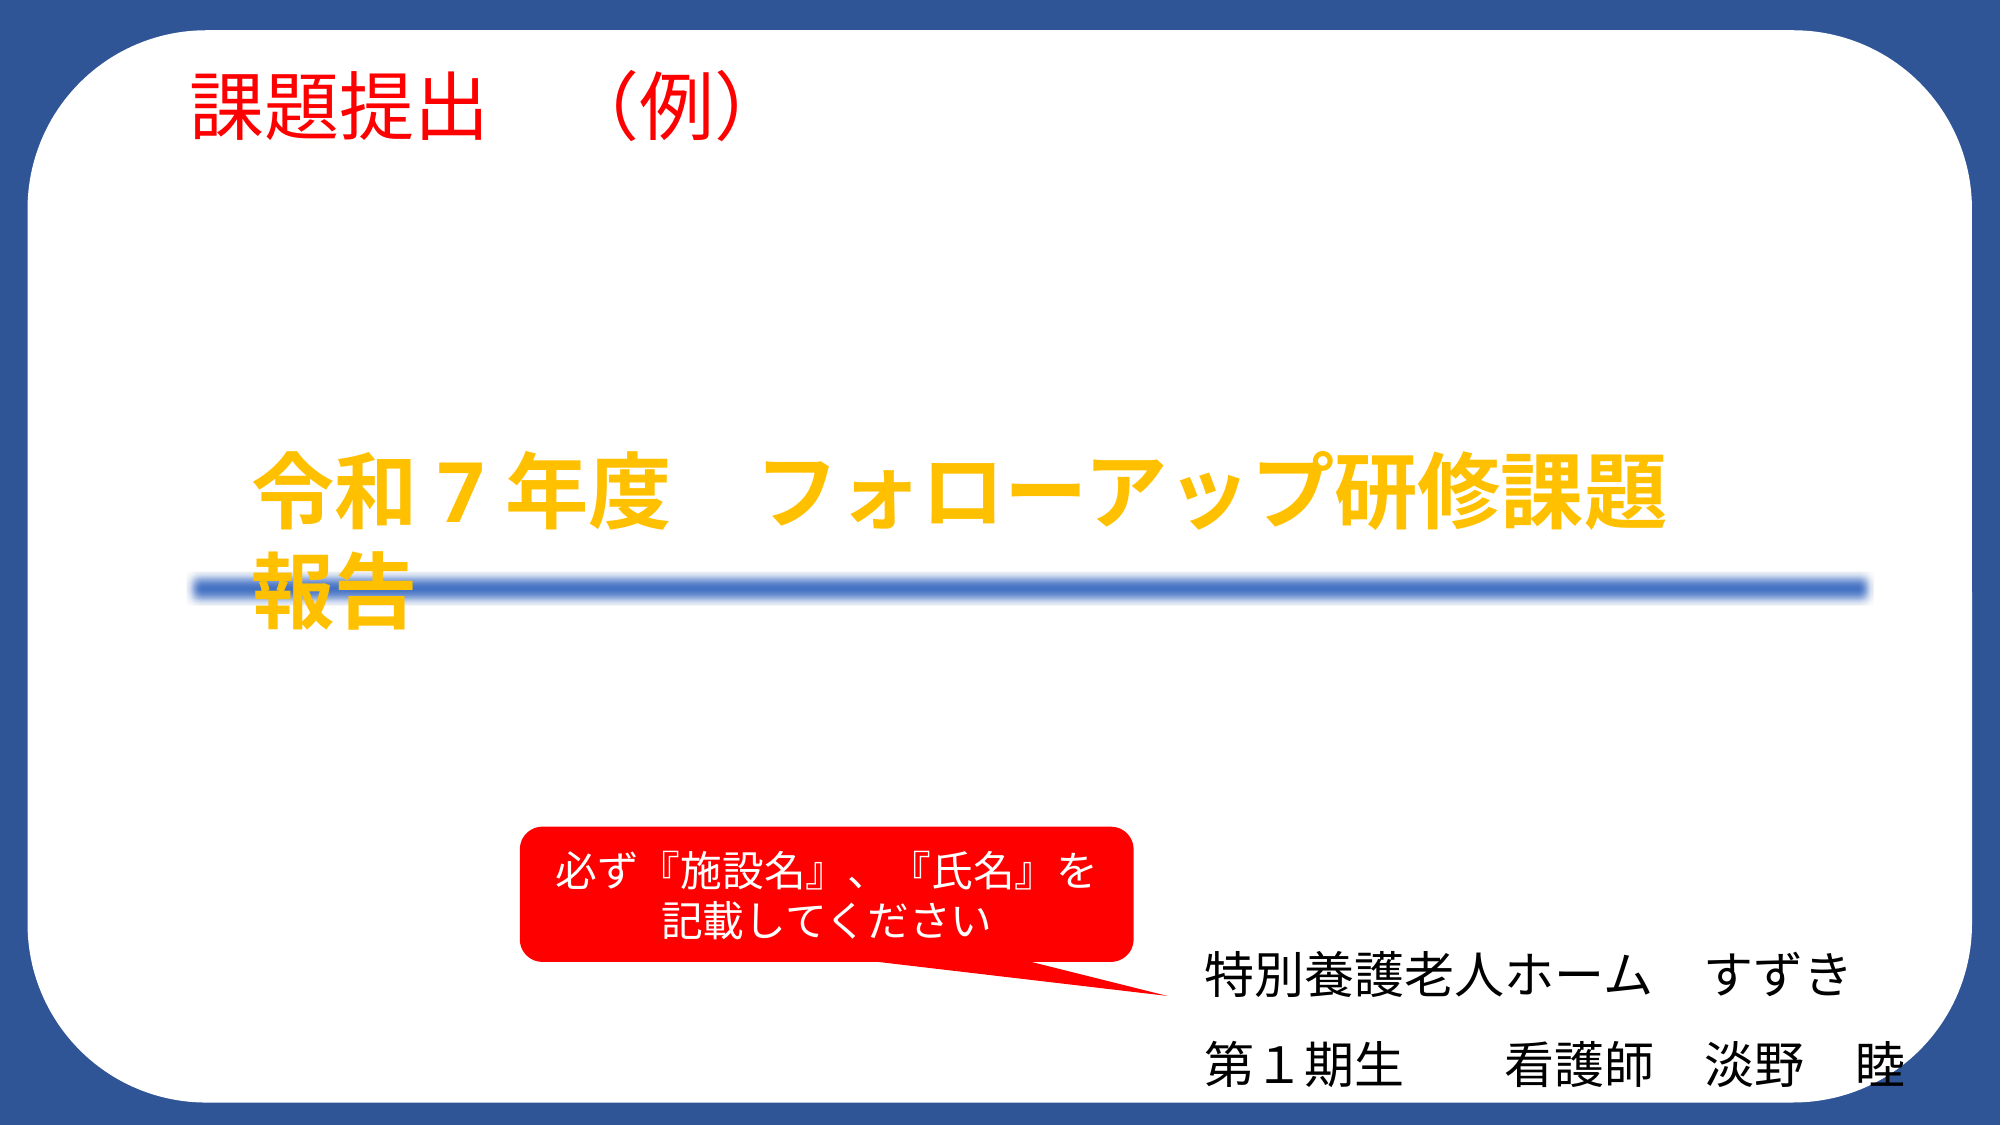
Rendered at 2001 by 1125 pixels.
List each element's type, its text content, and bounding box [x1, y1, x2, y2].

text_box [1764, 587, 1860, 591]
text_box 必ず『施設名』、『氏名』を 記載してください [518, 825, 1168, 997]
text_box [201, 587, 236, 591]
text_box 課題提出 （例） [174, 52, 911, 157]
text_box 特別養護老人ホーム すずき 第１期生 看護師 淡野 睦 [1190, 906, 1945, 1102]
text_box 令和7年度 フォローアップ研修課題報告 [236, 431, 1764, 647]
